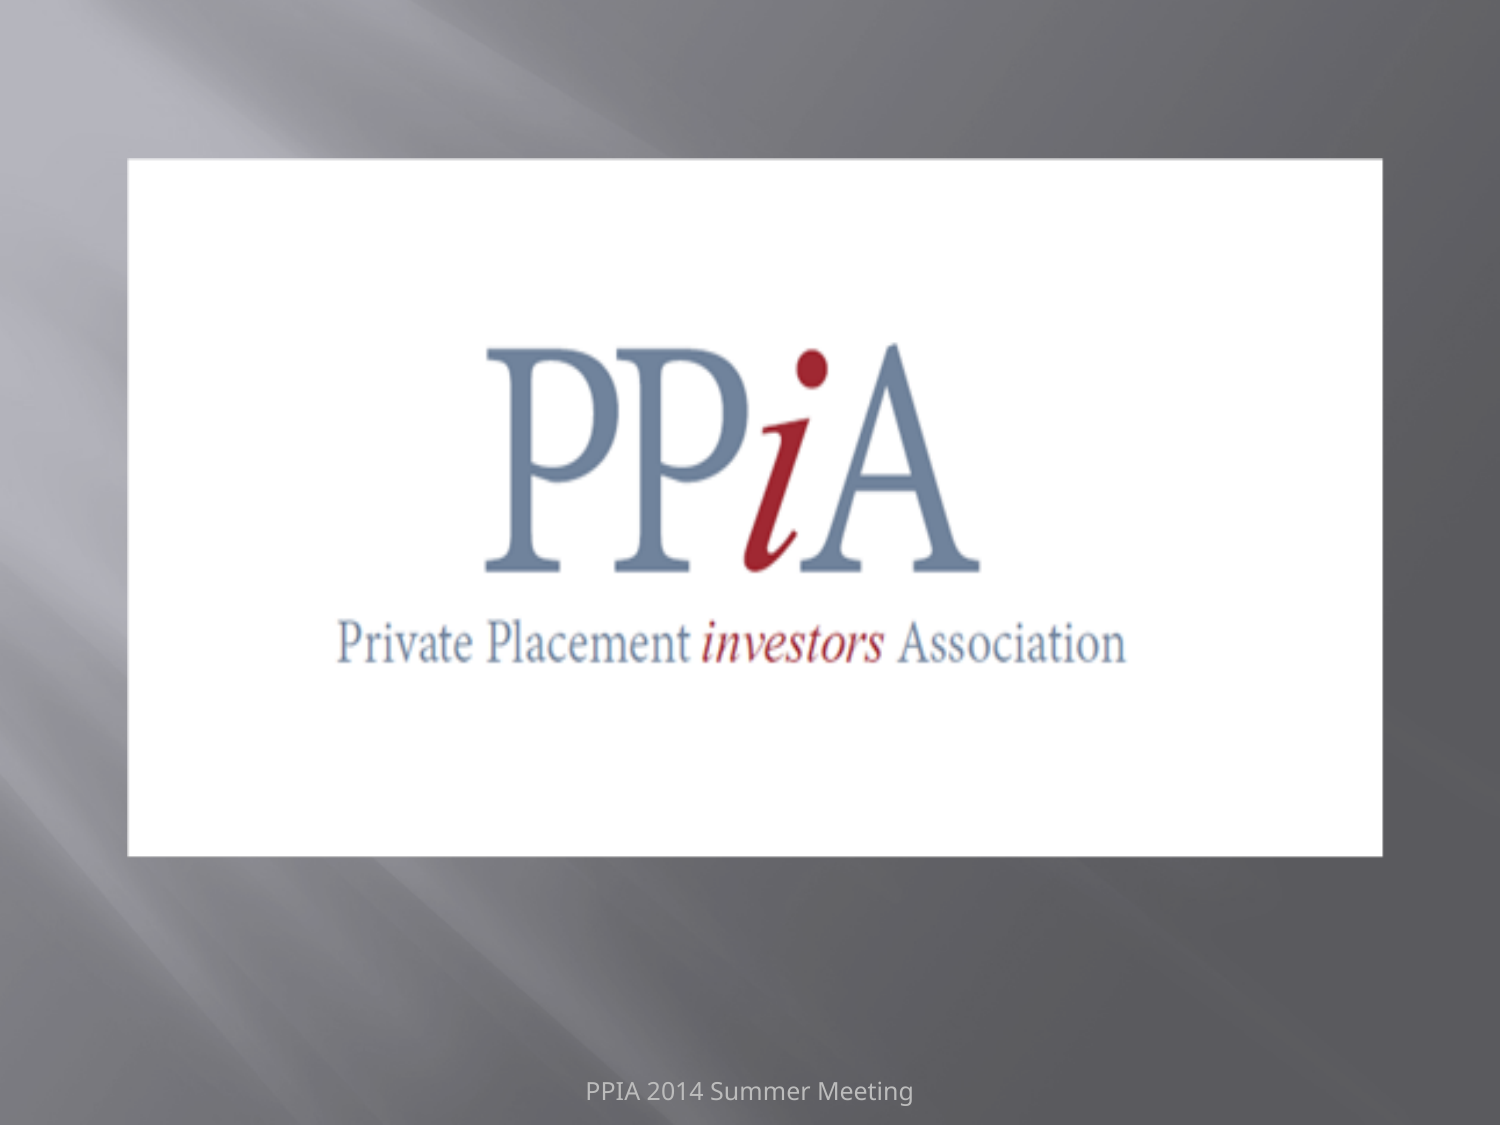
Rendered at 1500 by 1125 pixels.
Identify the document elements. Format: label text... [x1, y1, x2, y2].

footer PPIA 2014 Summer Meeting [512, 1052, 988, 1113]
picture [126, 158, 1386, 861]
